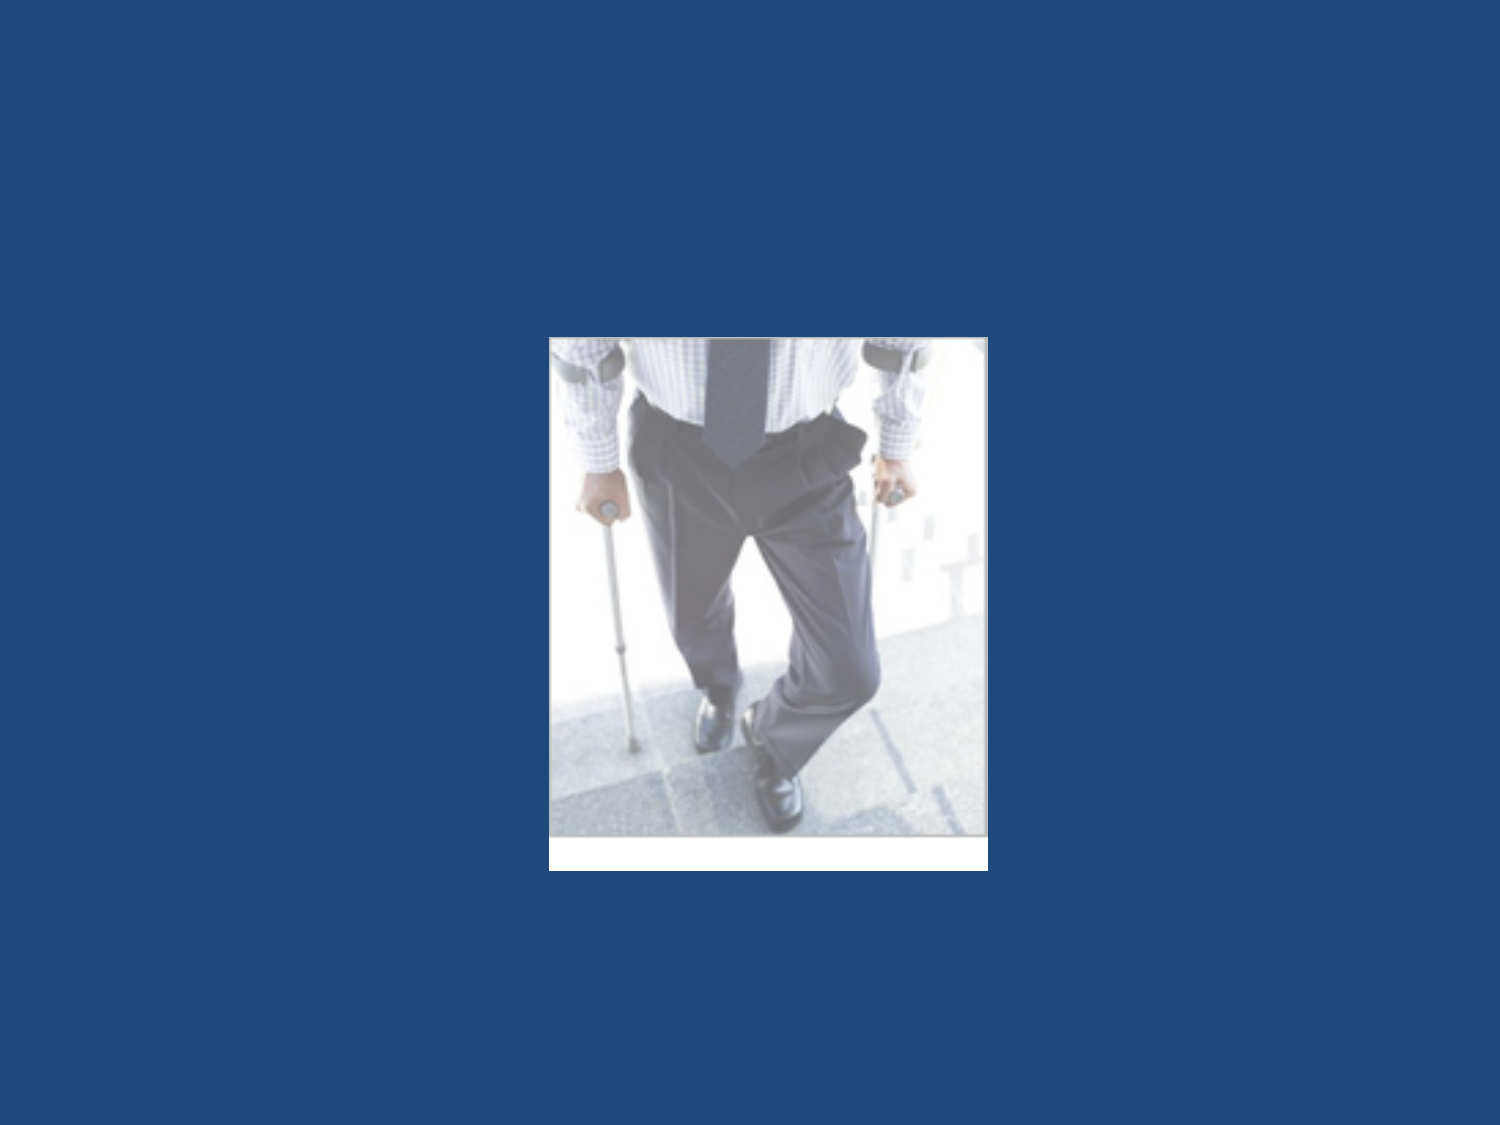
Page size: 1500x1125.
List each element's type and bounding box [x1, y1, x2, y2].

picture [549, 337, 988, 871]
